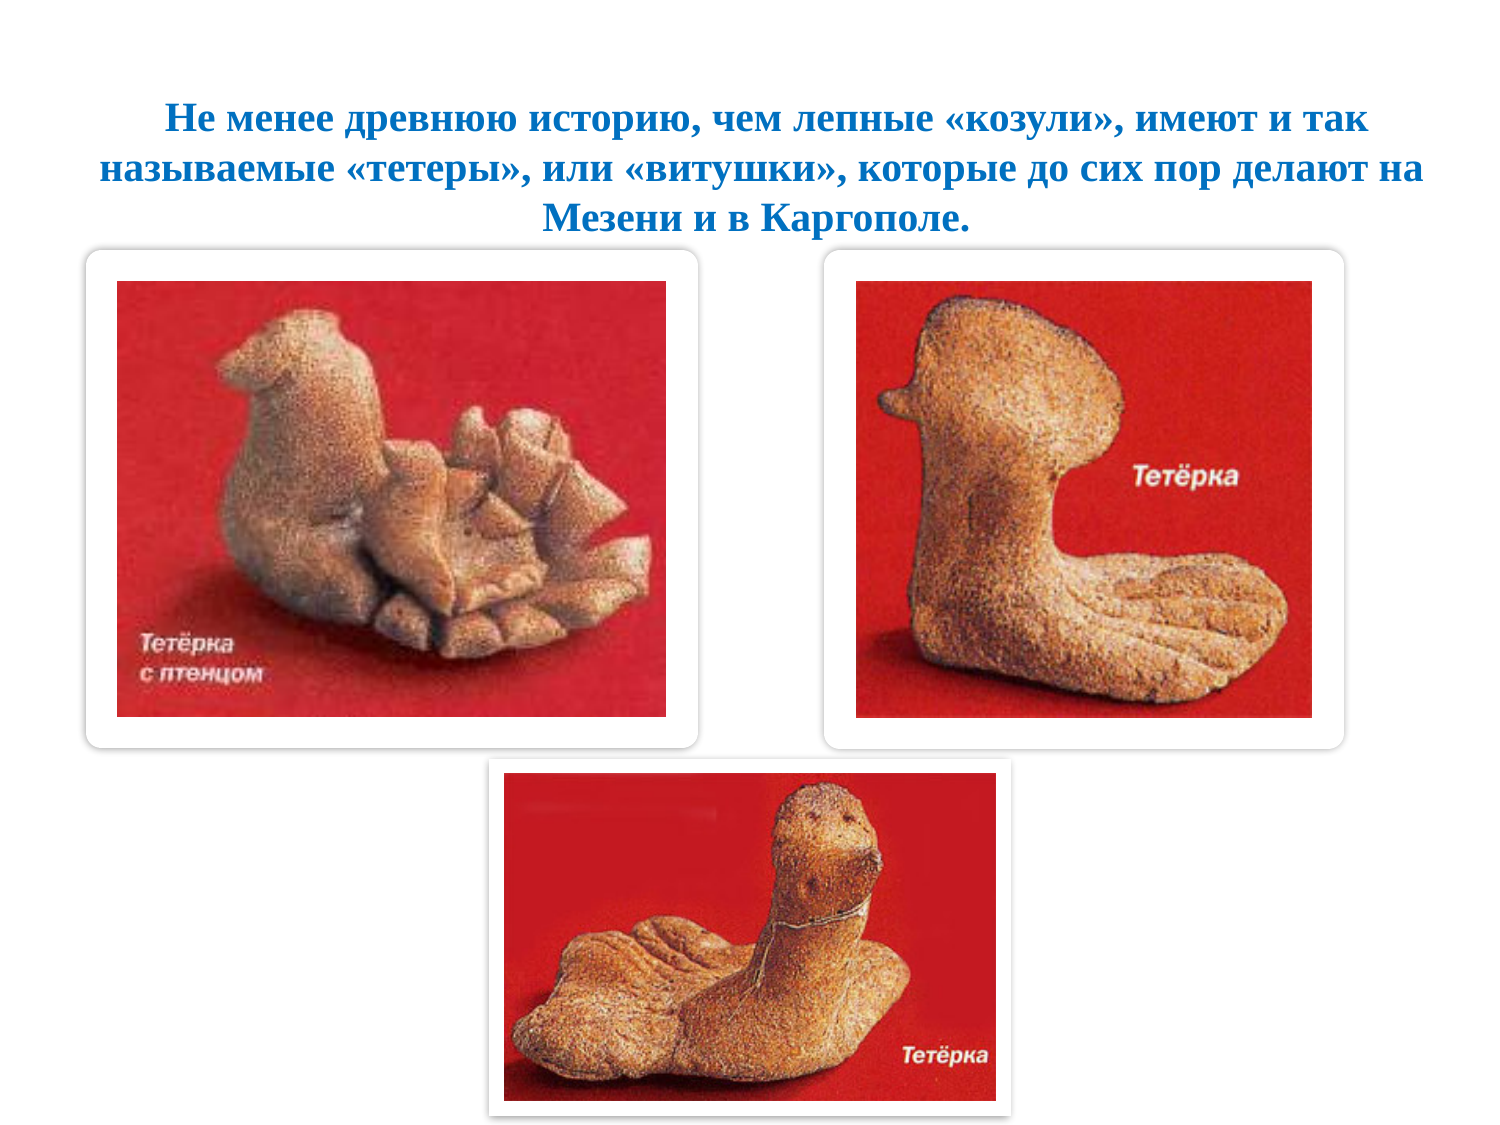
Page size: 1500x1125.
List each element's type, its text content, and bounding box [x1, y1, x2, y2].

picture [116, 280, 667, 718]
picture [503, 773, 997, 1102]
text_box Не менее древнюю историю, чем лепные «козули», имеют и так называемые «тетеры», или «витушки», которые до сих пор делают на Мезени и в Каргополе. [82, 82, 1442, 247]
picture [855, 280, 1313, 718]
